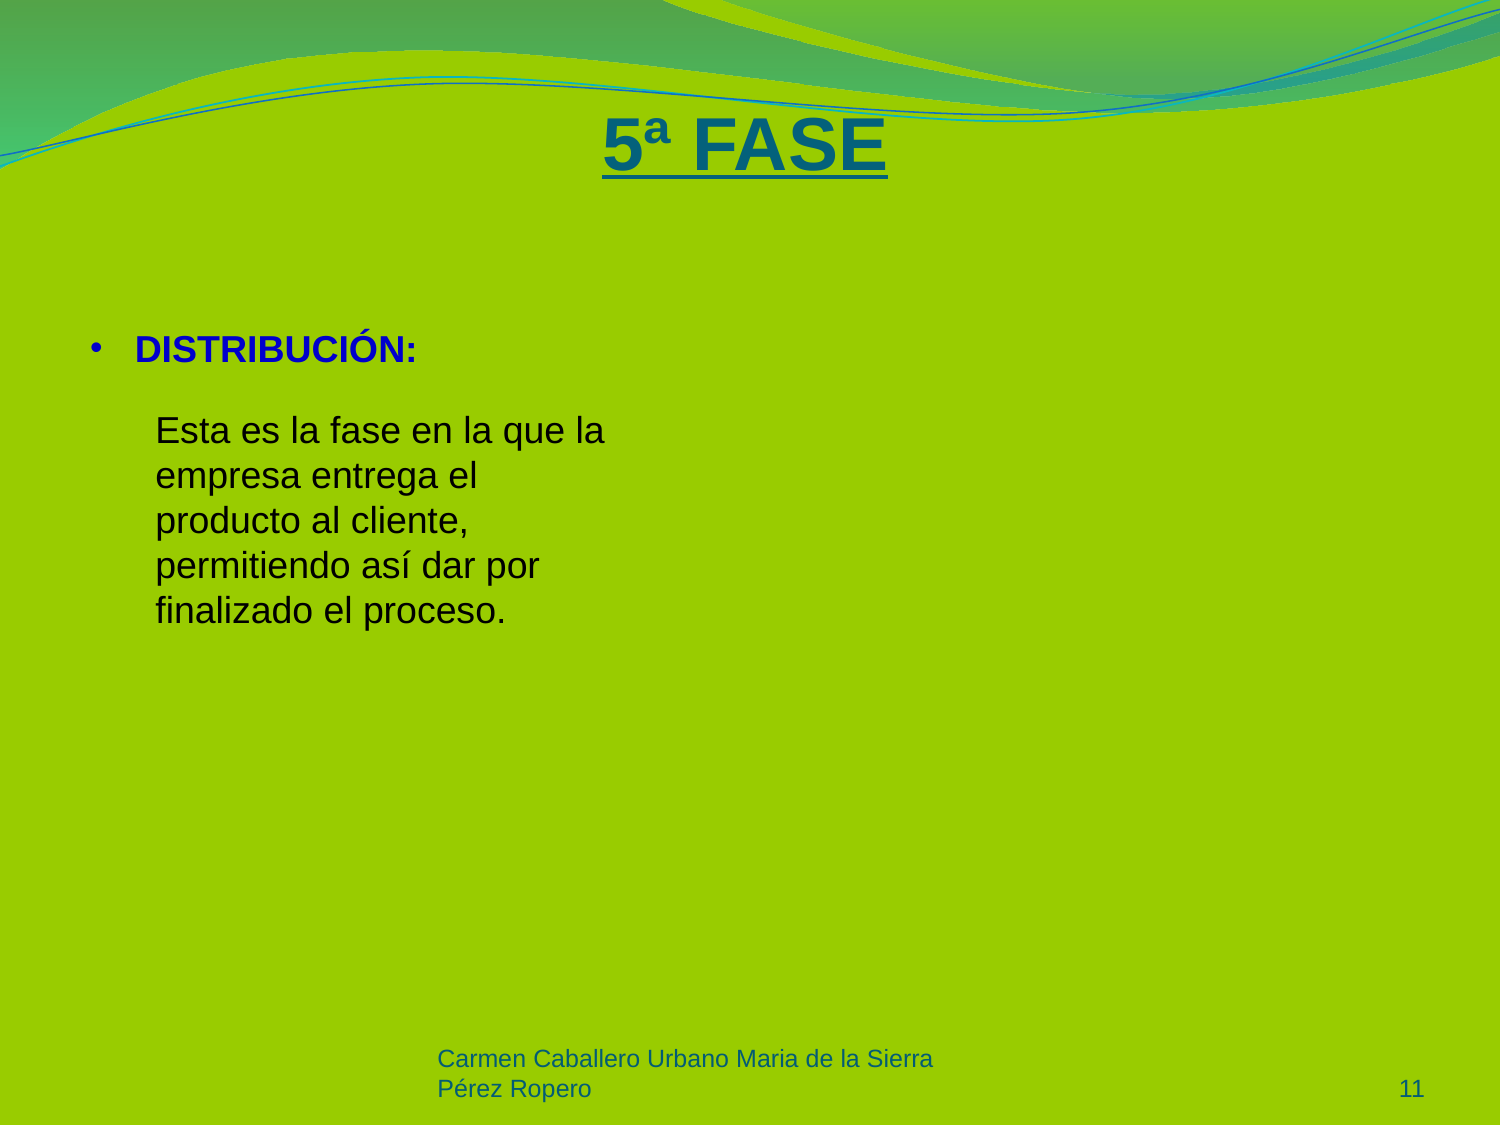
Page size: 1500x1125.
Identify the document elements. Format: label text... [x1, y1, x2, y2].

title 5ª FASE [70, 93, 1421, 187]
text_box Esta es la fase en la que la empresa entrega el producto al cliente, permitiendo así dar por finalizado el proceso. [140, 398, 645, 639]
footer Carmen Caballero Urbano Maria de la Sierra Pérez Ropero [437, 1042, 988, 1103]
list DISTRIBUCIÓN: [74, 317, 1426, 1038]
slide_number 11 [1299, 1042, 1425, 1103]
